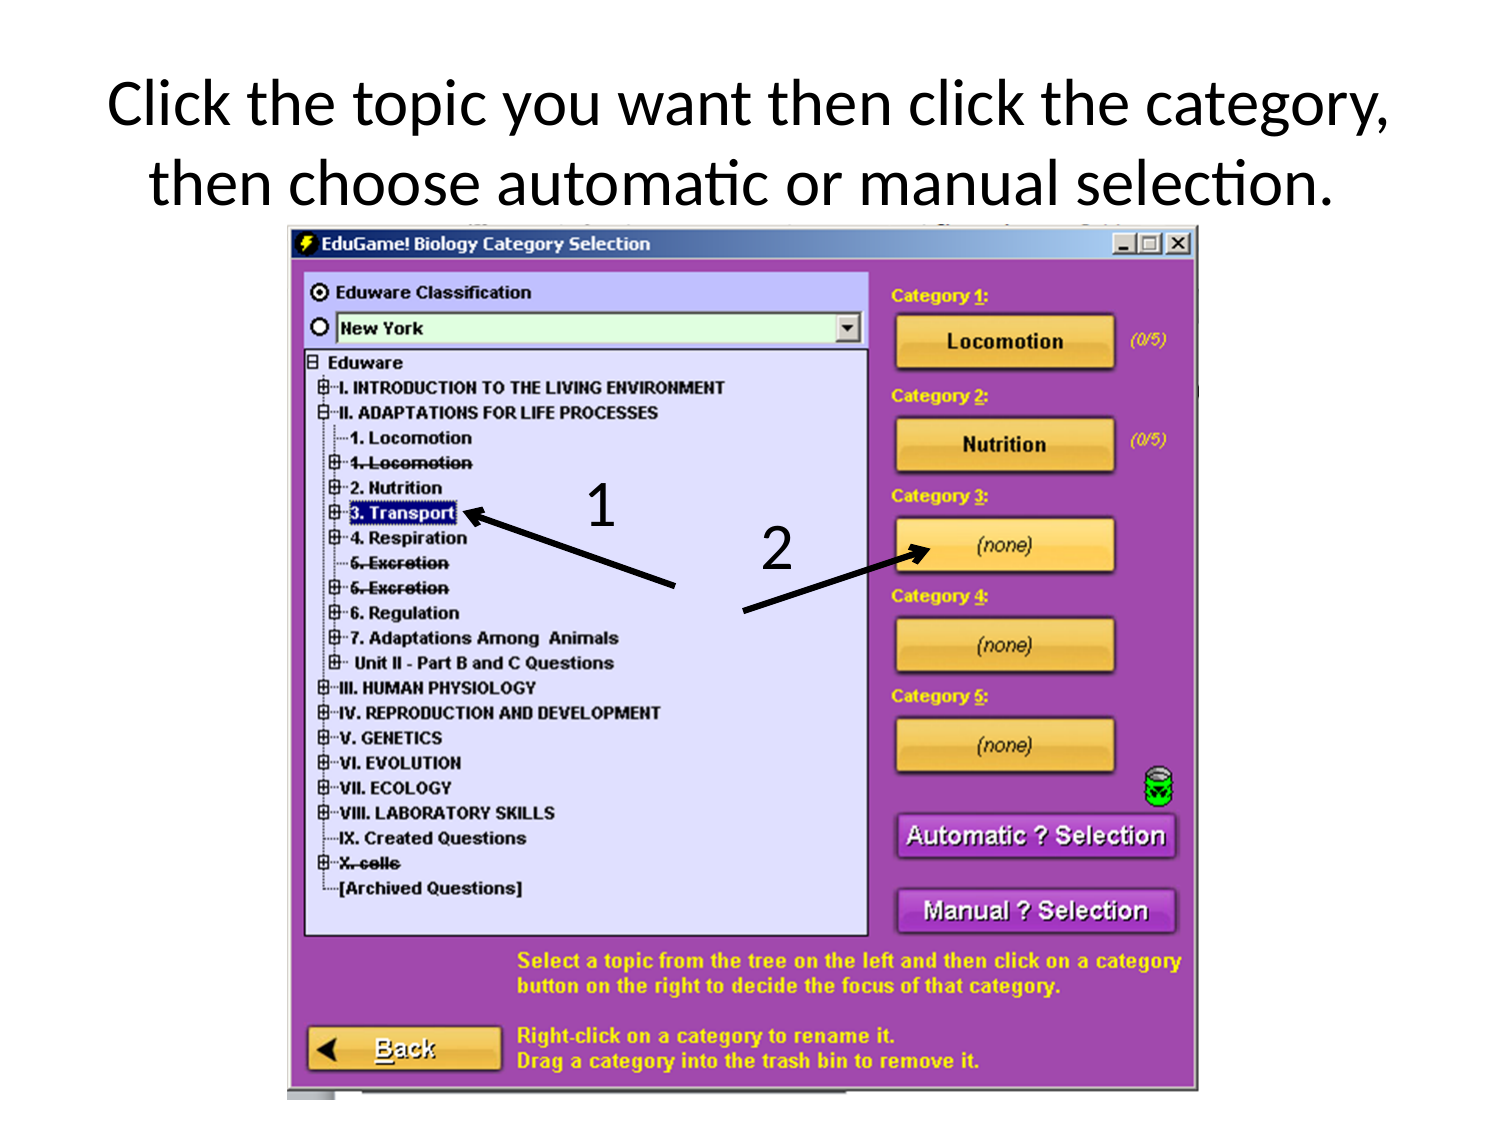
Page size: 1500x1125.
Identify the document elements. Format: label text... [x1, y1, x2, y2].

picture [287, 224, 1199, 1101]
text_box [742, 548, 931, 612]
title Click the topic you want then click the category, then choose automatic or manual selection. [75, 45, 1425, 233]
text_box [462, 510, 676, 587]
